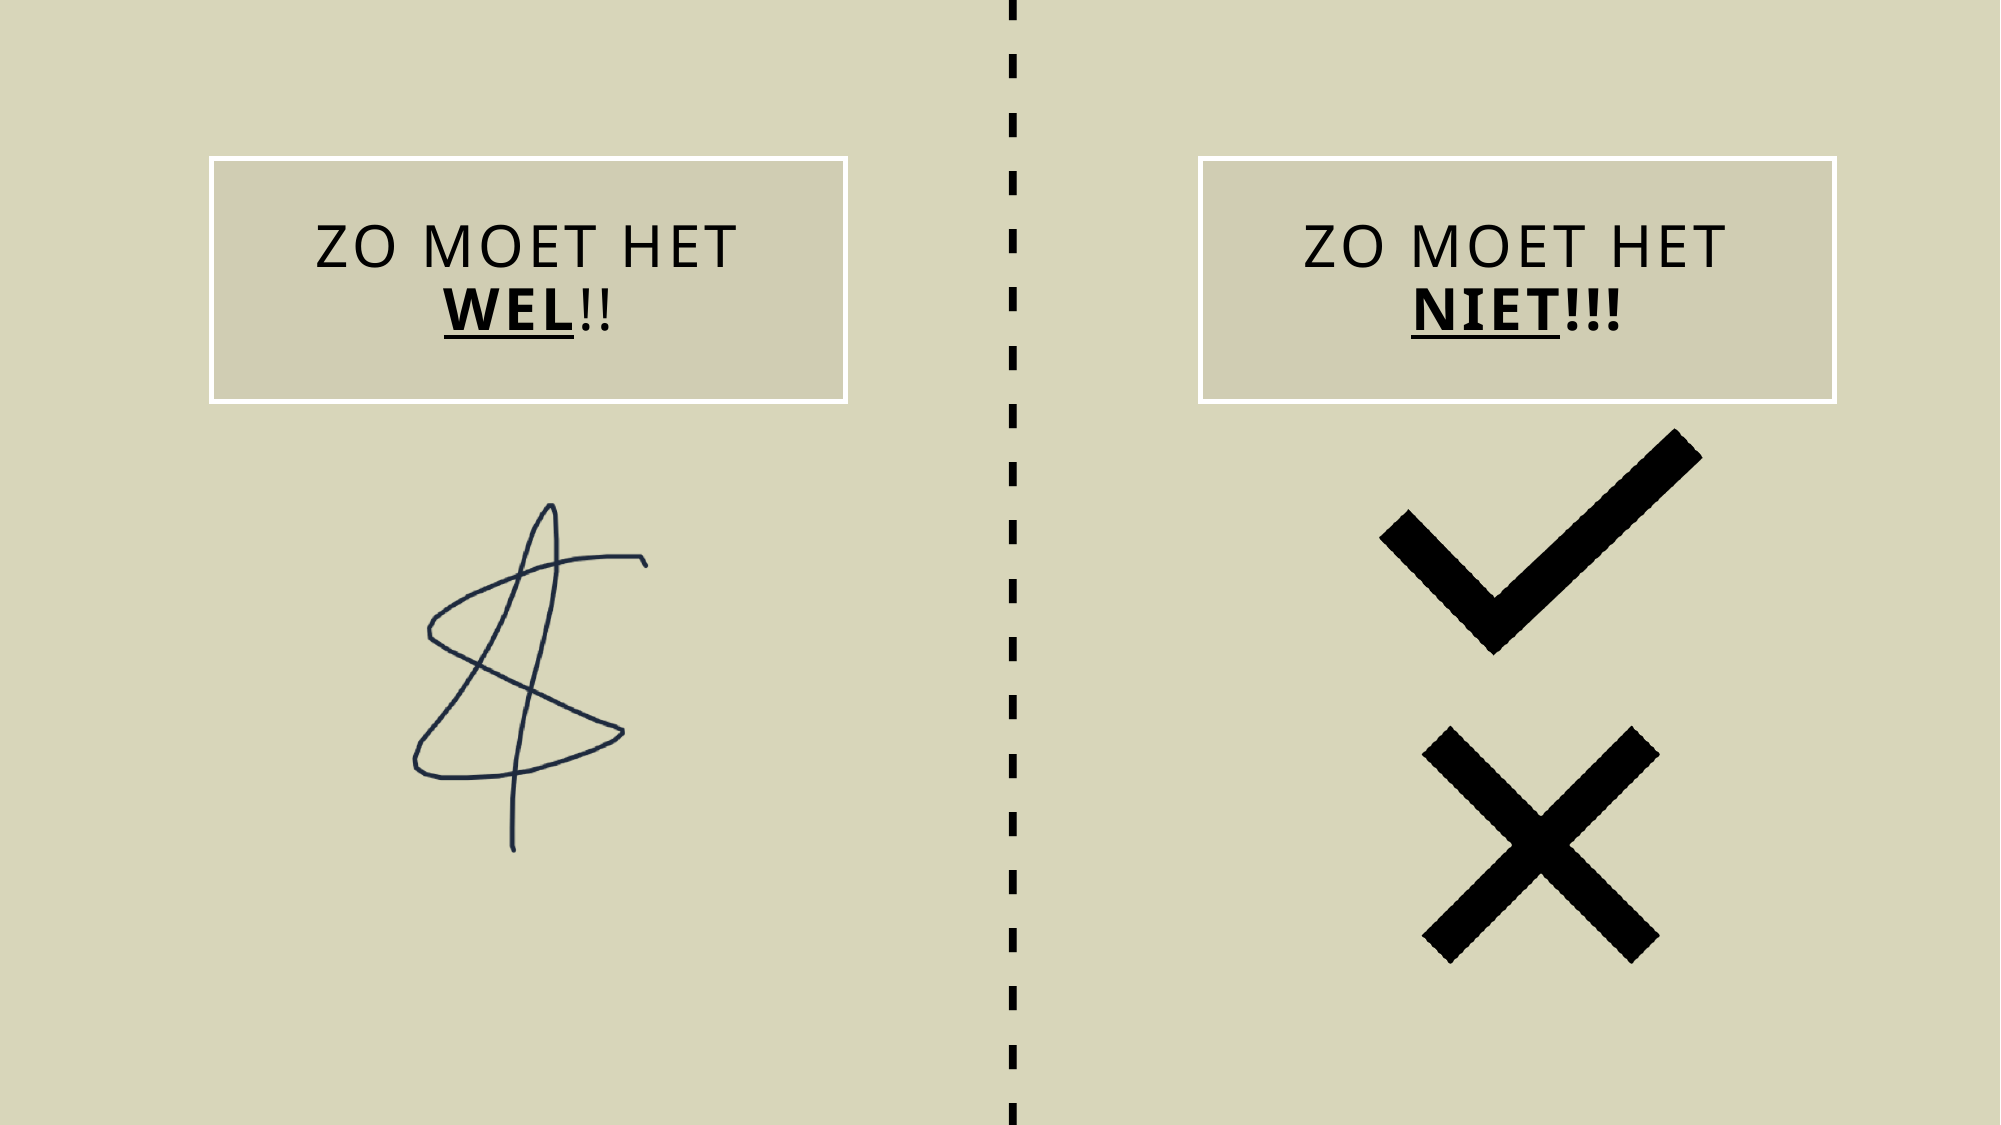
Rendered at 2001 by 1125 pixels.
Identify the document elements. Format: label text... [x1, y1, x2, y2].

title Zo moet het wel!! [209, 156, 848, 404]
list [318, 446, 793, 921]
text_box Zo moet het niet!!! [1200, 158, 1835, 402]
text_box - - - - - - - - - - - - - - - - - - - - - [958, 0, 1094, 1125]
picture [1372, 372, 1709, 1006]
